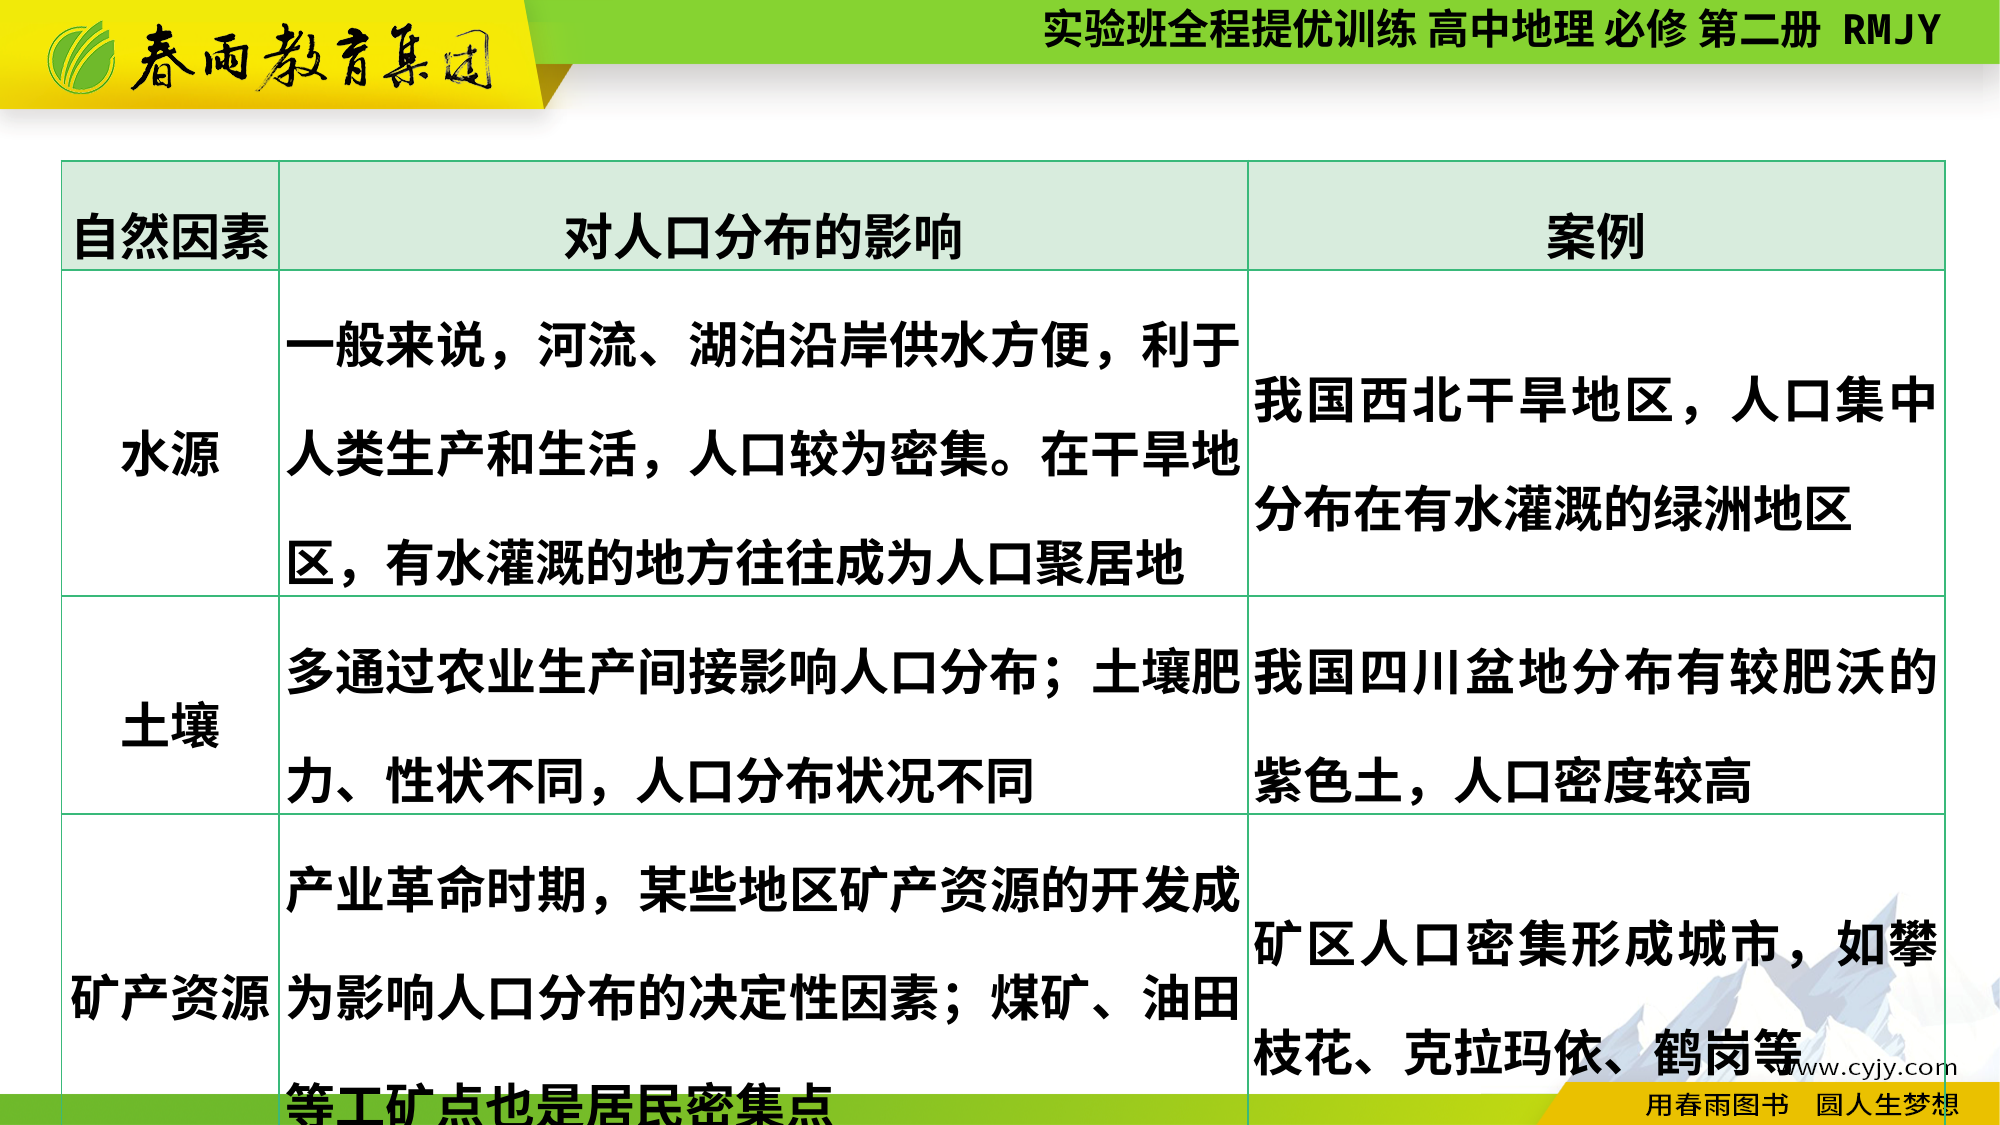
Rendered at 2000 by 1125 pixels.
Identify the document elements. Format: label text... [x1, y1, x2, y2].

table_header 对人口分布的影响 [280, 162, 1247, 269]
table_cell 我国四川盆地分布有较肥沃的紫色土，人口密度较高 [1249, 597, 1944, 813]
table_cell 水源 [62, 271, 278, 595]
table_cell 矿区人口密集形成城市，如攀枝花、克拉玛依、鹤岗等 [1249, 815, 1944, 1125]
table_cell 产业革命时期，某些地区矿产资源的开发成为影响人口分布的决定性因素；煤矿、油田等工矿点也是居民密集点 [280, 815, 1247, 1125]
table_cell 土壤 [62, 597, 278, 813]
table_cell 多通过农业生产间接影响人口分布；土壤肥力、性状不同，人口分布状况不同 [280, 597, 1247, 813]
picture [0, 0, 2000, 1125]
table_header 案例 [1249, 162, 1944, 269]
table_cell 我国西北干旱地区，人口集中分布在有水灌溉的绿洲地区 [1249, 271, 1944, 595]
table_cell 矿产资源 [62, 815, 278, 1125]
table_cell 一般来说，河流、湖泊沿岸供水方便，利于人类生产和生活，人口较为密集。在干旱地区，有水灌溉的地方往往成为人口聚居地 [280, 271, 1247, 595]
table_header 自然因素 [62, 162, 278, 269]
